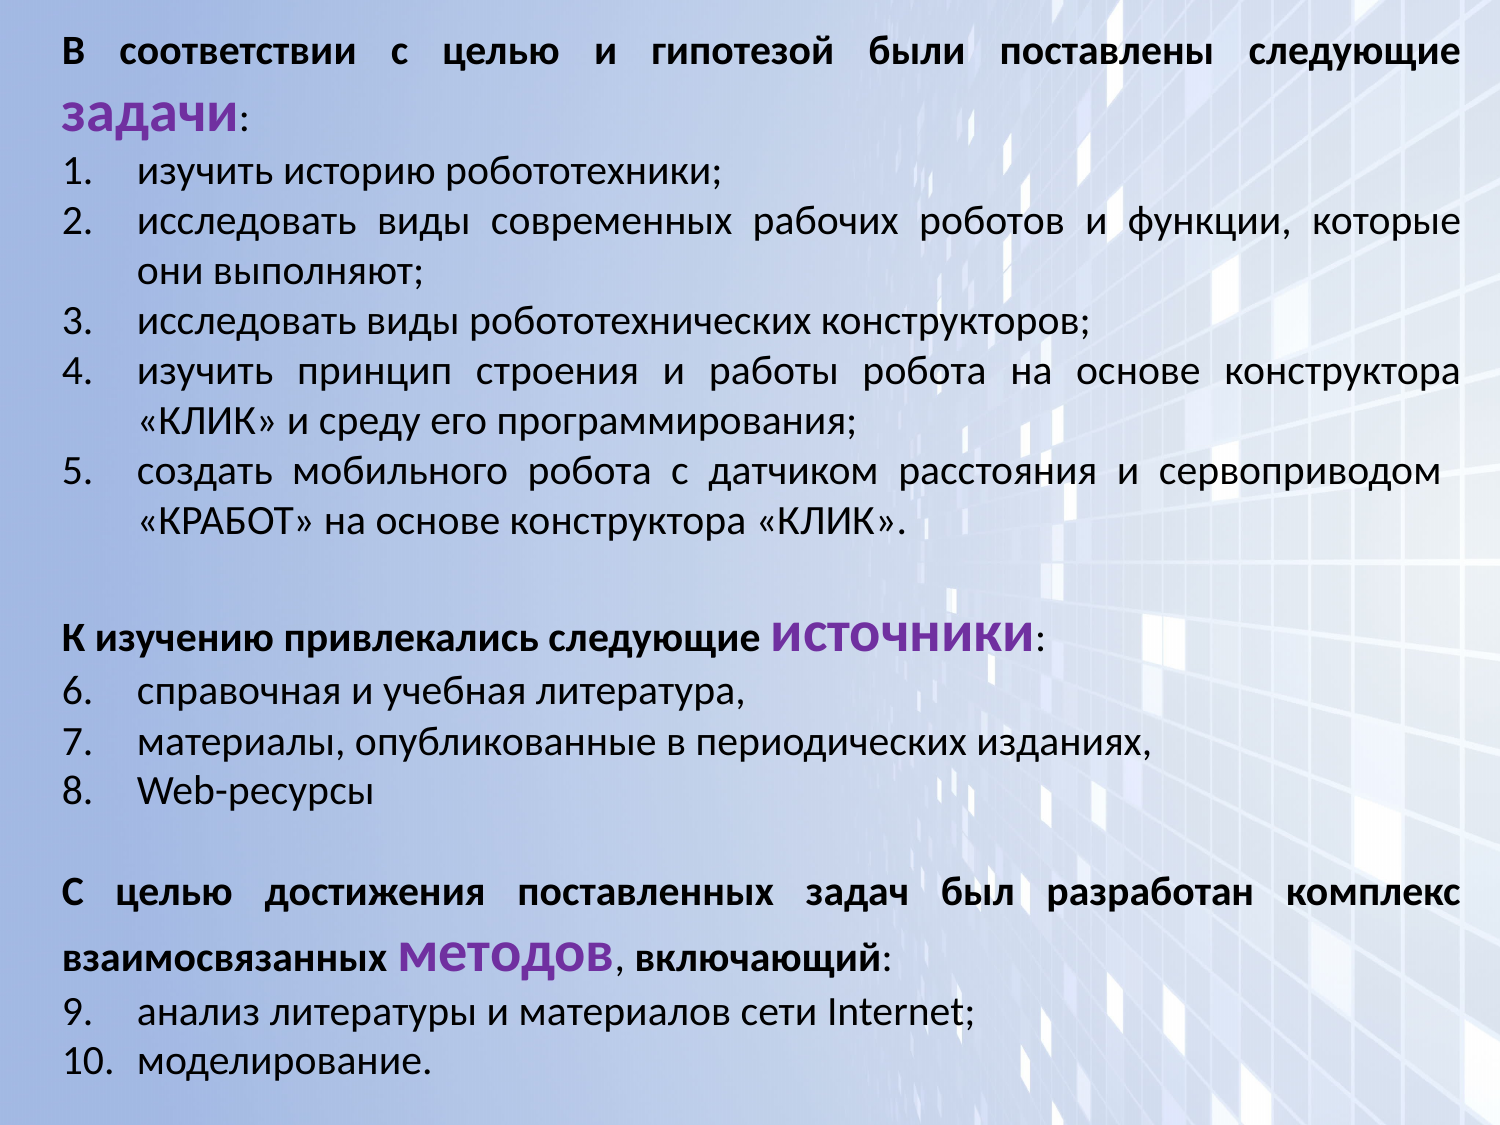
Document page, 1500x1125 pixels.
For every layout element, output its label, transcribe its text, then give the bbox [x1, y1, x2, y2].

picture [0, 0, 1500, 1125]
text_box В соответствии с целью и гипотезой были поставлены следующие задачи: изучить историю робототехники; исследовать виды современных рабочих роботов и функции, которые они выполняют; исследовать виды робототехнических конструкторов; изучить принцип строения и работы робота на основе конструктора «КЛИК» и среду его программирования; создать мобильного робота с датчиком расстояния и сервоприводом «КРАБОТ» на основе конструктора «КЛИК». К изучению привлекались следующие источники: справочная и учебная литература, материалы, опубликованные в периодических изданиях, Web-ресурсы С целью достижения поставленных задач был разработан комплекс взаимосвязанных методов, включающий: анализ литературы и материалов сети Internet; моделирование. [46, 15, 1477, 1125]
